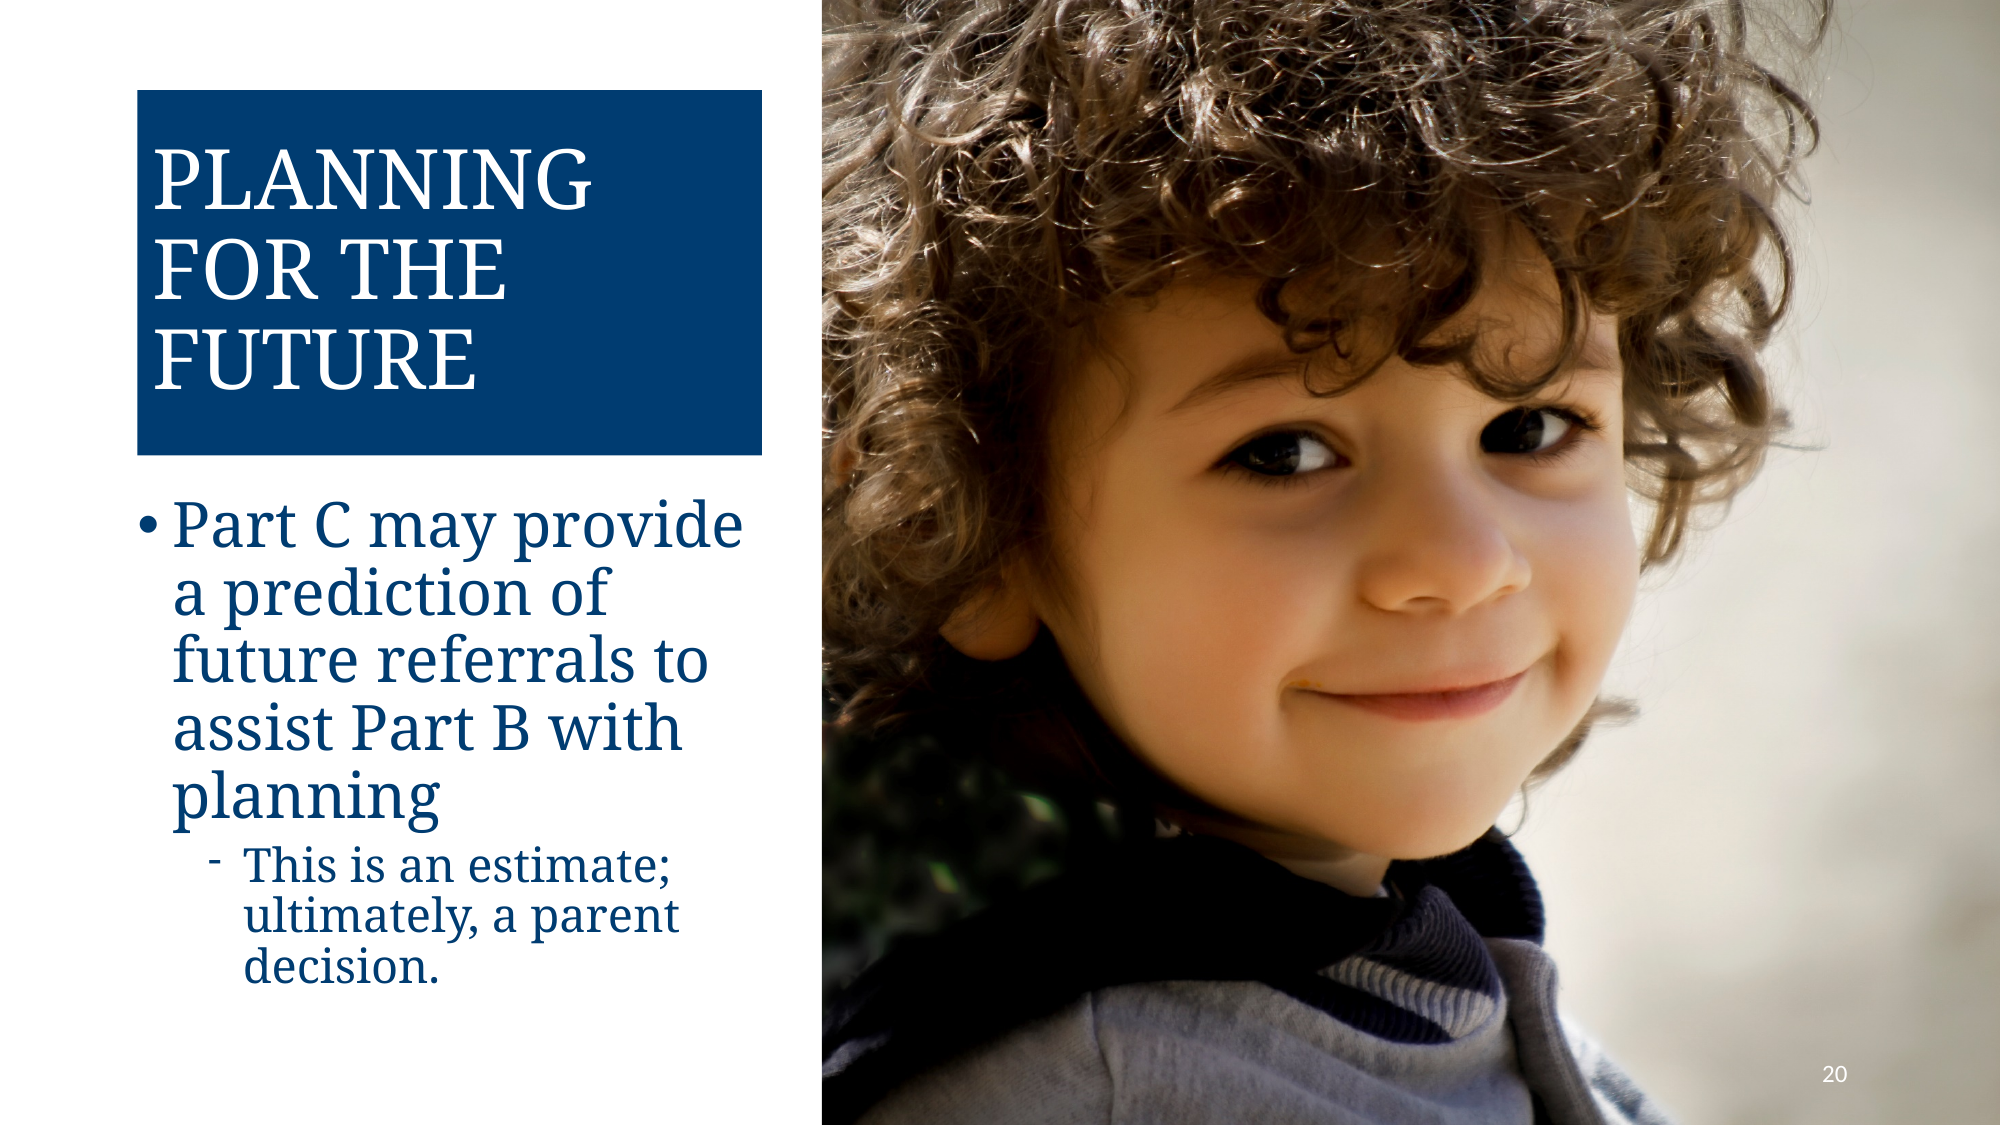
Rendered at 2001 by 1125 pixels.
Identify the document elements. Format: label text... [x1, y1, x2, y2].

list Part C may provide a prediction of future referrals to assist Part B with planning This is an estimate; ultimately, a parent decision. [122, 485, 761, 1065]
text_box [0, 0, 821, 1125]
picture [821, 0, 2000, 1125]
title Planning for the Future [137, 90, 762, 456]
